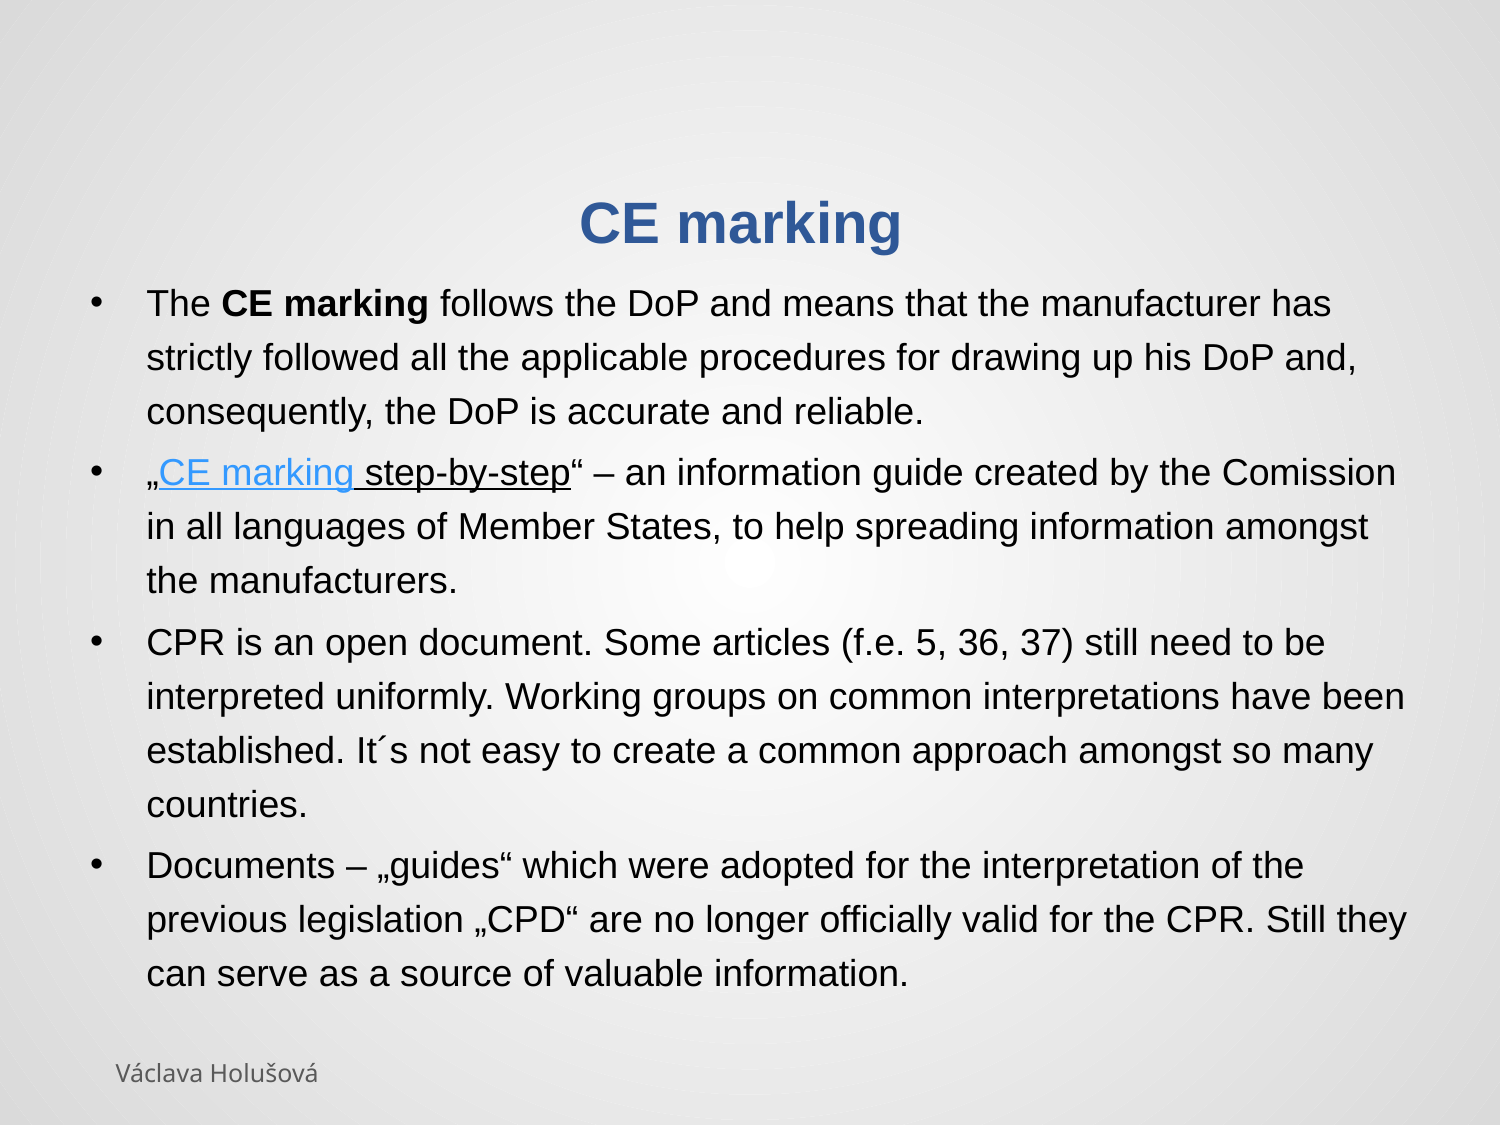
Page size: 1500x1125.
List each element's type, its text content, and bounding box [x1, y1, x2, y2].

list The CE marking follows the DoP and means that the manufacturer has strictly followed all the applicable procedures for drawing up his DoP and, consequently, the DoP is accurate and reliable. „CE marking step-by-step“ – an information guide created by the Comission in all languages of Member States, to help spreading information amongst the manufacturers. CPR is an open document. Some articles (f.e. 5, 36, 37) still need to be interpreted uniformly. Working groups on common interpretations have been established. It´s not easy to create a common approach amongst so many countries. Documents – „guides“ which were adopted for the interpretation of the previous legislation „CPD“ are no longer officially valid for the CPR. Still they can serve as a source of valuable information. [75, 262, 1425, 1005]
footer Václava Holušová [108, 1042, 576, 1103]
title CE marking [75, 0, 1425, 262]
